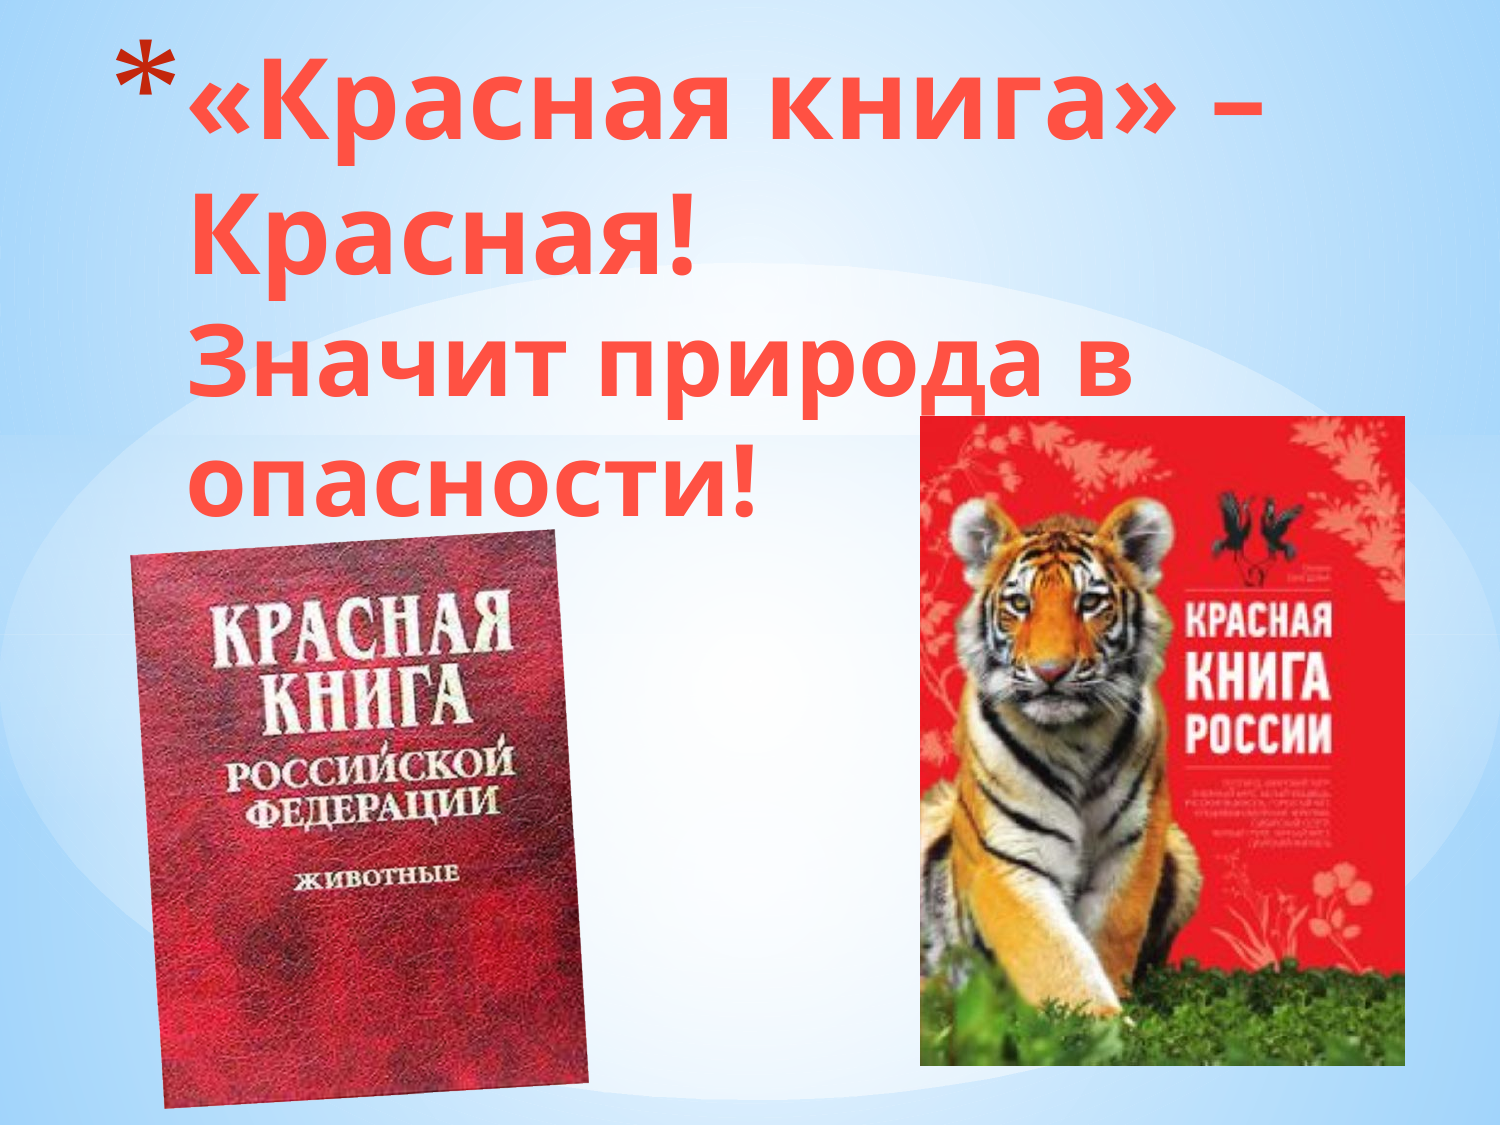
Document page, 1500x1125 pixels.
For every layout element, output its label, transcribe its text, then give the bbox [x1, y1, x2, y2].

picture [131, 530, 588, 1108]
title «Красная книга» – Красная! Значит природа в опасности! [64, 19, 1447, 314]
picture [919, 415, 1405, 1067]
